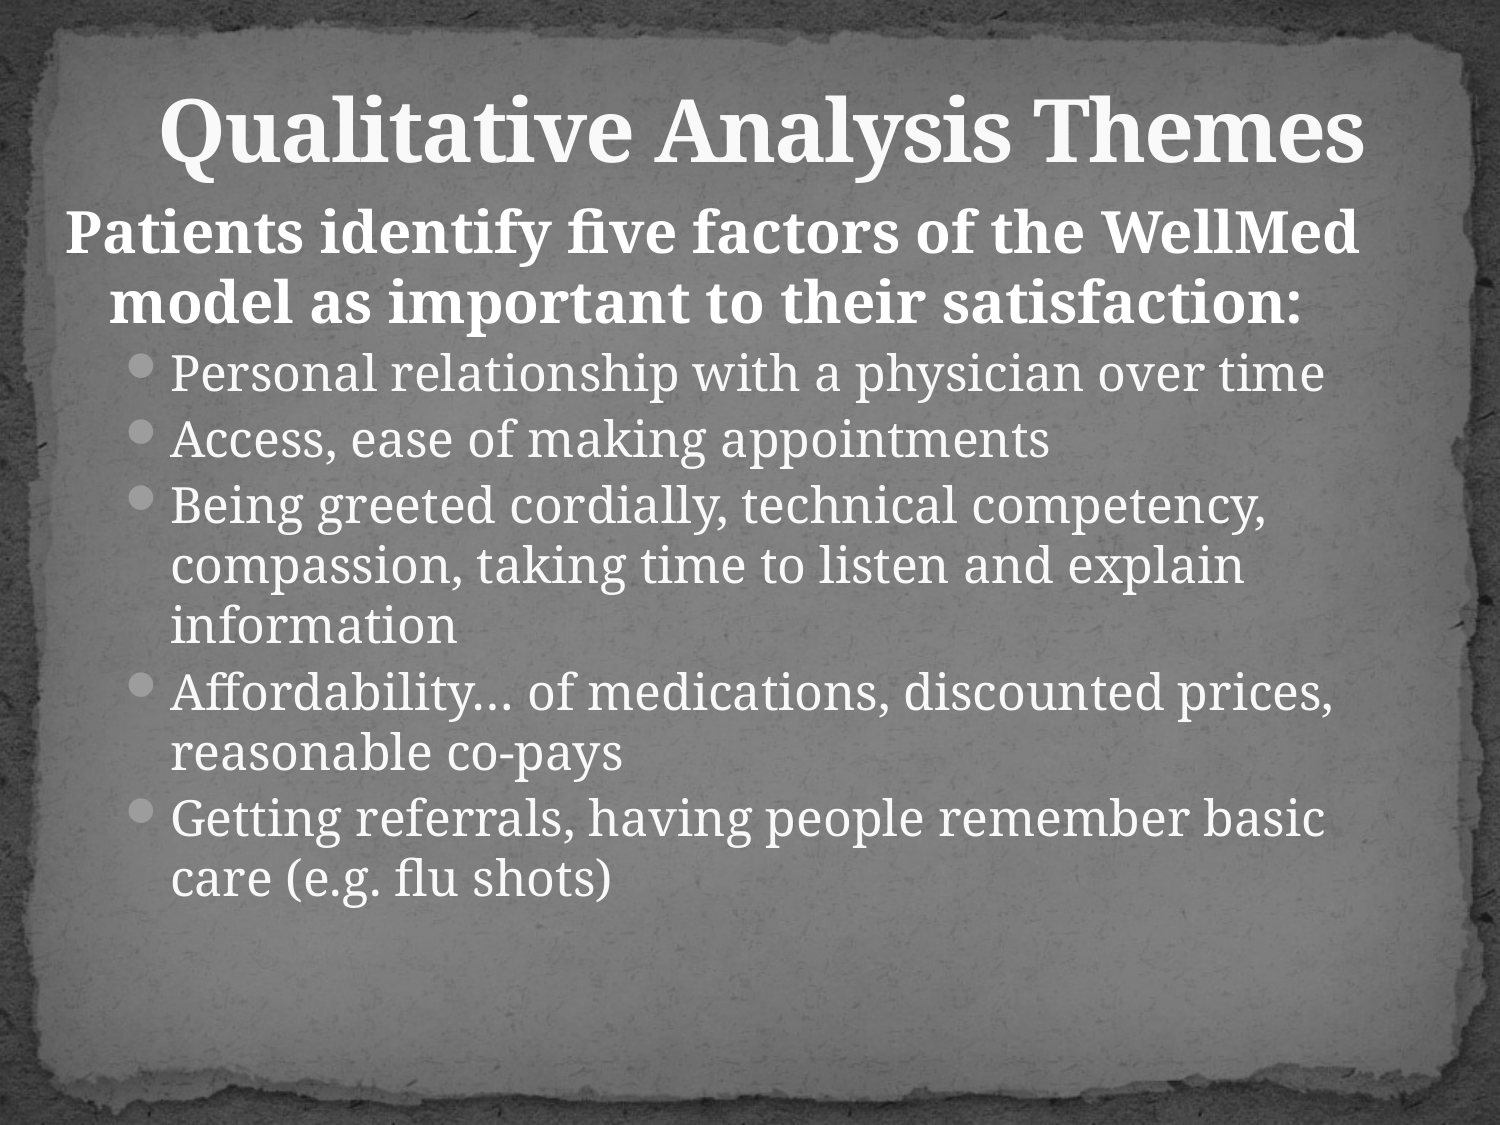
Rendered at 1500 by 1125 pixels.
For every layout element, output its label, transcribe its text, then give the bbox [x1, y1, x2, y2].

list Patients identify five factors of the WellMed model as important to their satisfaction: Personal relationship with a physician over time Access, ease of making appointments Being greeted cordially, technical competency, compassion, taking time to listen and explain information Affordability… of medications, discounted prices, reasonable co-pays Getting referrals, having people remember basic care (e.g. flu shots) [49, 187, 1426, 951]
title Qualitative Analysis Themes [87, 37, 1438, 188]
